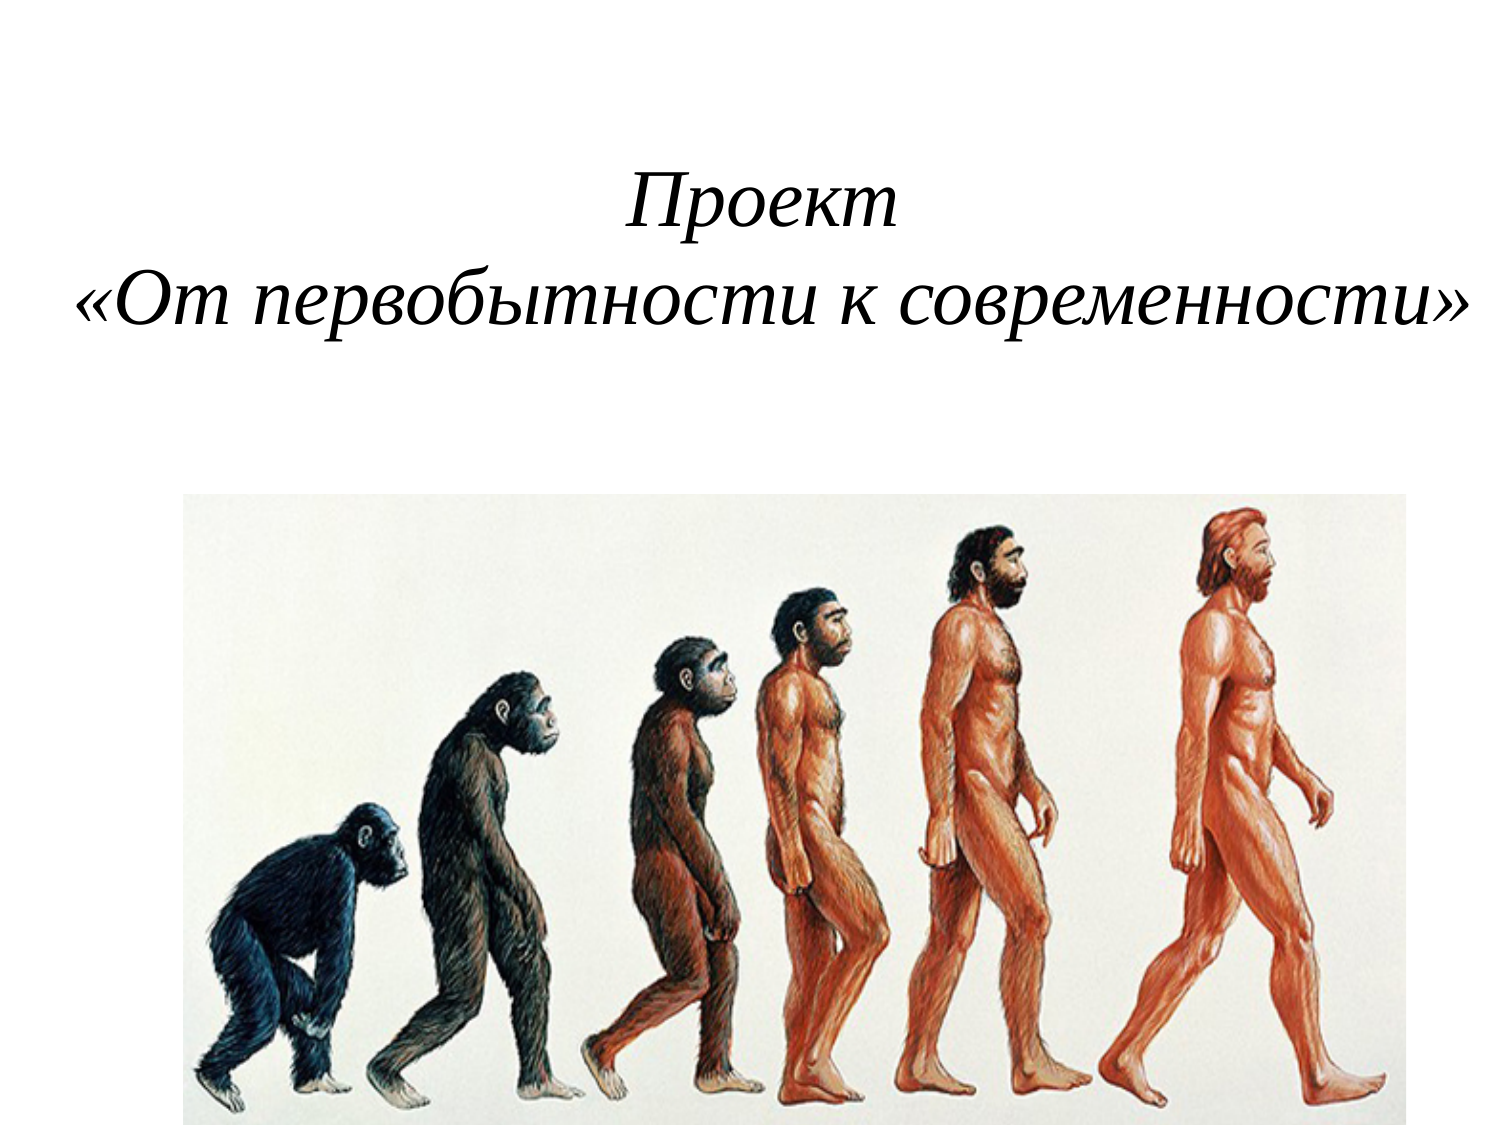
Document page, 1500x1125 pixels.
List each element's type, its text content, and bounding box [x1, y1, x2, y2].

title Проект «От первобытности к современности» [46, 101, 1500, 384]
picture [182, 493, 1407, 1125]
